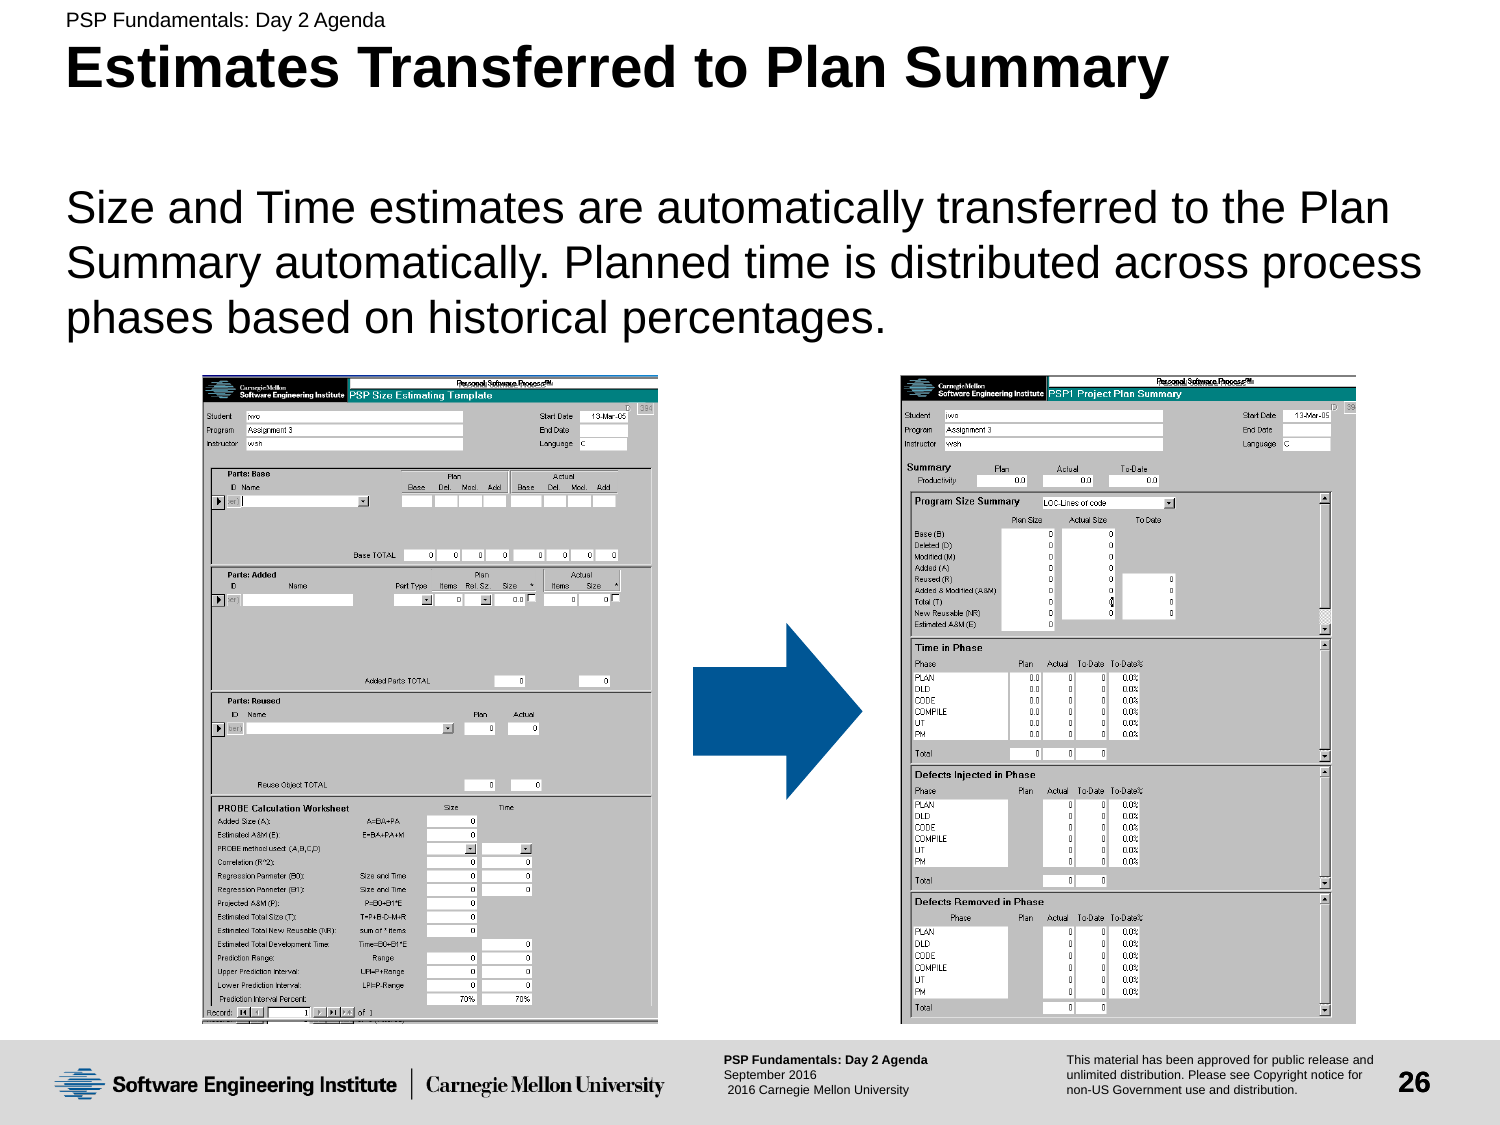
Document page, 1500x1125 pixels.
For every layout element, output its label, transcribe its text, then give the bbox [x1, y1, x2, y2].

title Estimates Transferred to Plan Summary [65, 37, 1430, 148]
picture [46, 1061, 673, 1104]
picture [900, 375, 1356, 1024]
text_box [693, 622, 863, 800]
list Size and Time estimates are automatically transferred to the Plan Summary automatically. Planned time is distributed across process phases based on historical percentages. [65, 177, 1431, 1000]
picture [202, 375, 659, 1024]
